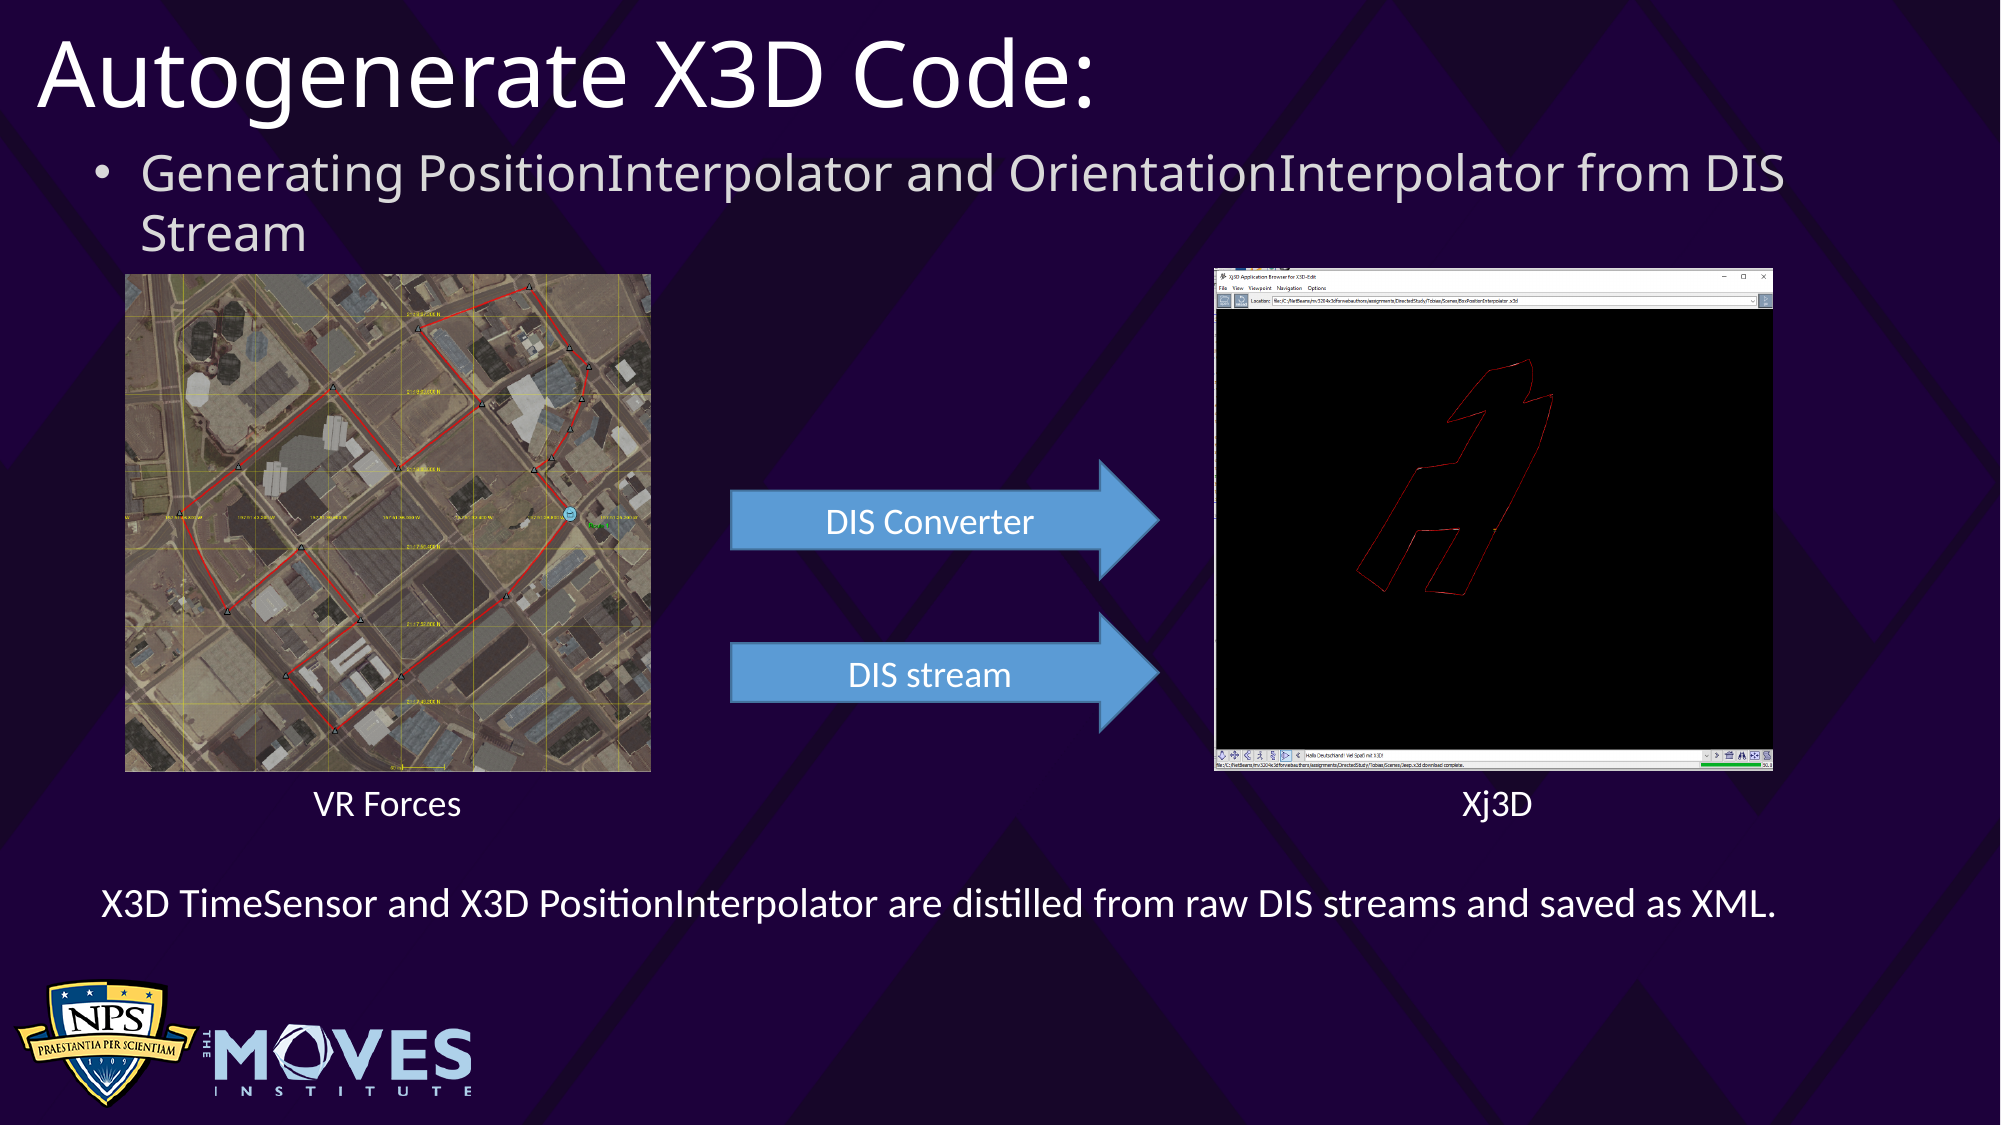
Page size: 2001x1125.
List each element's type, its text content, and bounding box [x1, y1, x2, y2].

picture [0, 0, 2001, 1125]
text_box DIS Converter [730, 458, 1161, 582]
text_box Xj3D [1447, 772, 1548, 832]
text_box VR Forces [298, 772, 477, 832]
text_box Generating PositionInterpolator and OrientationInterpolator from DIS Stream [78, 134, 1922, 269]
text_box DIS stream [730, 611, 1161, 734]
text_box X3D TimeSensor and X3D PositionInterpolator are distilled from raw DIS streams and saved as XML. [86, 868, 1850, 934]
text_box Autogenerate X3D Code: [22, 7, 1977, 133]
